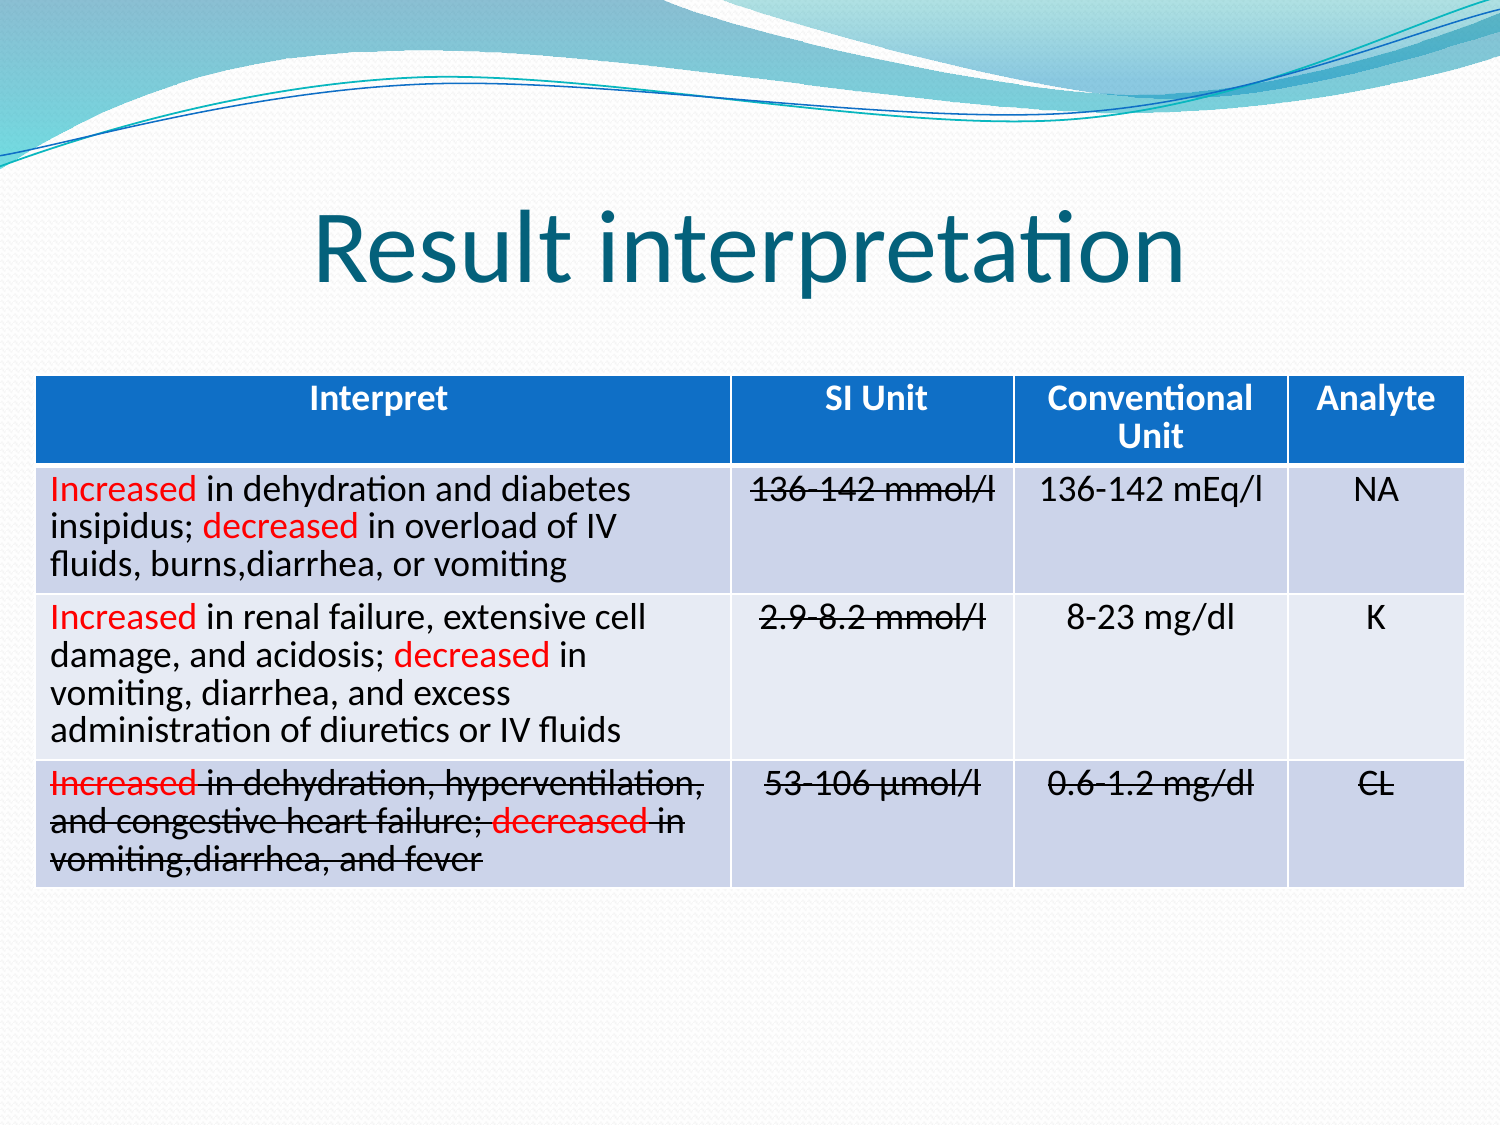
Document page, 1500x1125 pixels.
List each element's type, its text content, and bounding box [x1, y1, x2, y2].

table_cell 136-142 mEq/l [1015, 468, 1287, 593]
title Result interpretation [75, 115, 1425, 303]
table_cell 53-106 µmol/l [732, 761, 1013, 887]
table_cell 2.9-8.2 mmol/l [732, 595, 1013, 759]
table_cell 8-23 mg/dl [1015, 595, 1287, 759]
table_header Conventional Unit [1015, 376, 1287, 463]
table_header SI Unit [732, 376, 1013, 463]
table_cell Increased in renal failure, extensive cell damage, and acidosis; decreased in vomiting, diarrhea, and excess administration of diuretics or IV fluids [36, 595, 730, 759]
table_cell 0.6-1.2 mg/dl [1015, 761, 1287, 887]
table_cell CL [1289, 761, 1464, 887]
table_cell Increased in dehydration and diabetes insipidus; decreased in overload of IV fluids, burns,diarrhea, or vomiting [36, 468, 730, 593]
table_cell NA [1289, 468, 1464, 593]
table_header Interpret [36, 376, 730, 463]
table_cell 136-142 mmol/l [732, 468, 1013, 593]
table_cell Increased in dehydration, hyperventilation, and congestive heart failure; decreased in vomiting,diarrhea, and fever [36, 761, 730, 887]
table_header Analyte [1289, 376, 1464, 463]
table_cell K [1289, 595, 1464, 759]
